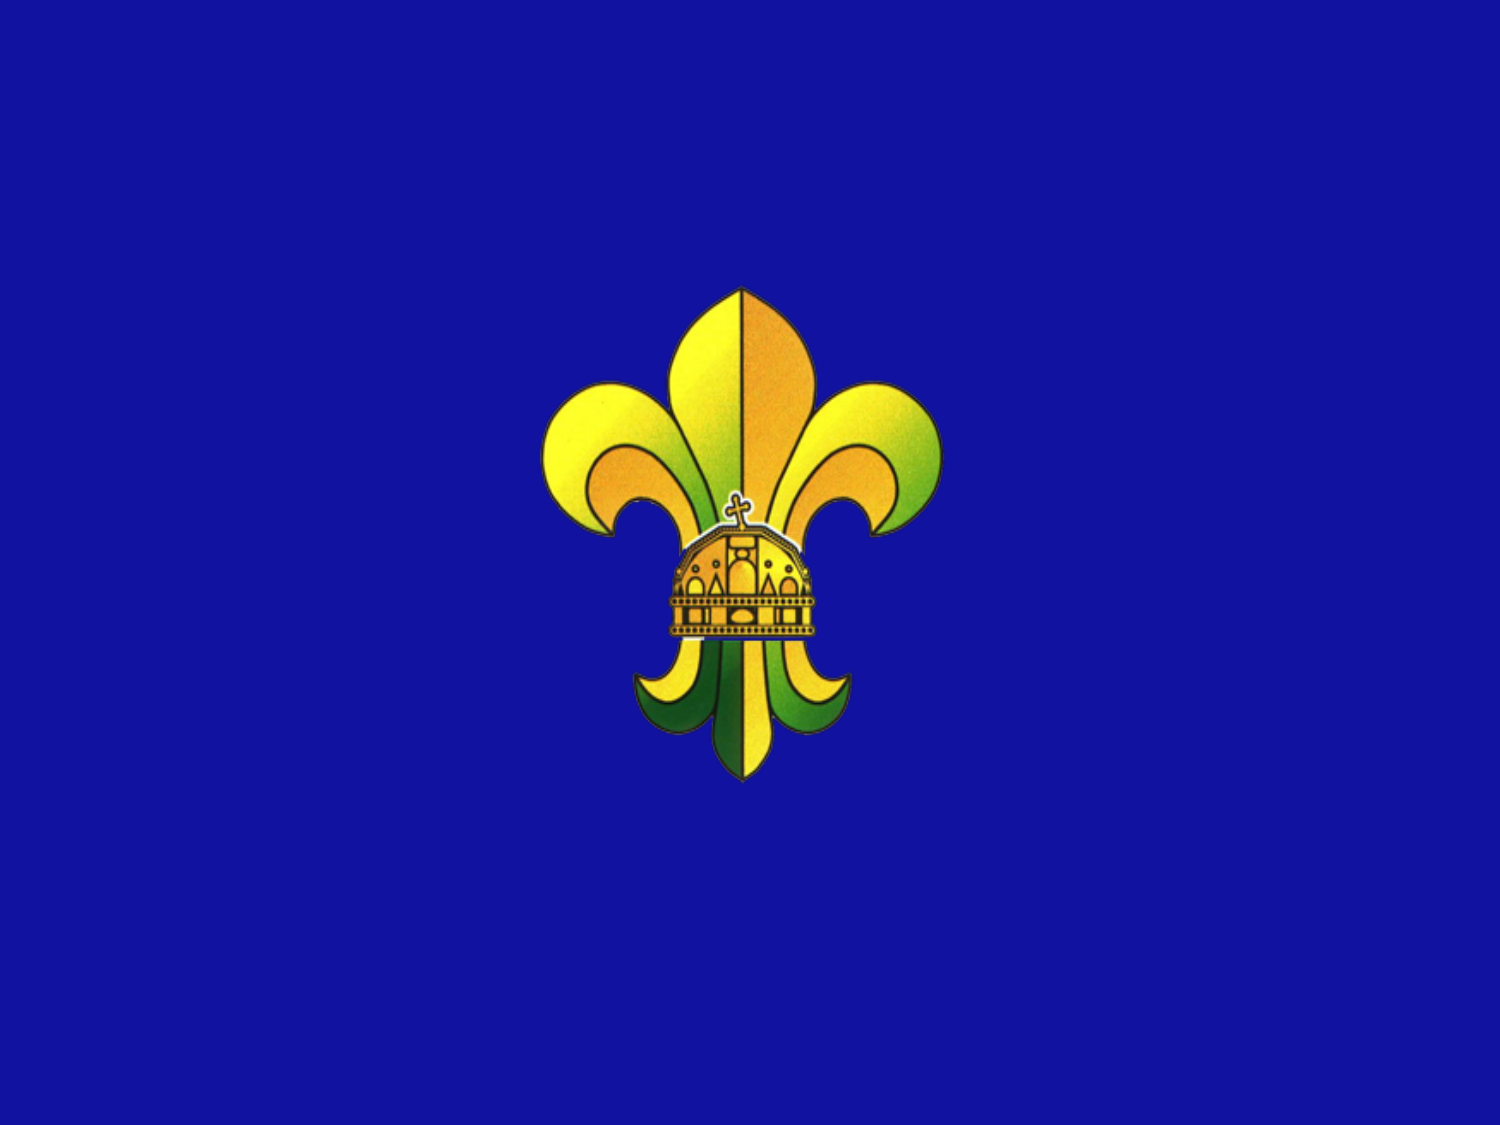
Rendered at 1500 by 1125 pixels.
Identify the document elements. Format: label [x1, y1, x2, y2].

picture [527, 266, 958, 804]
